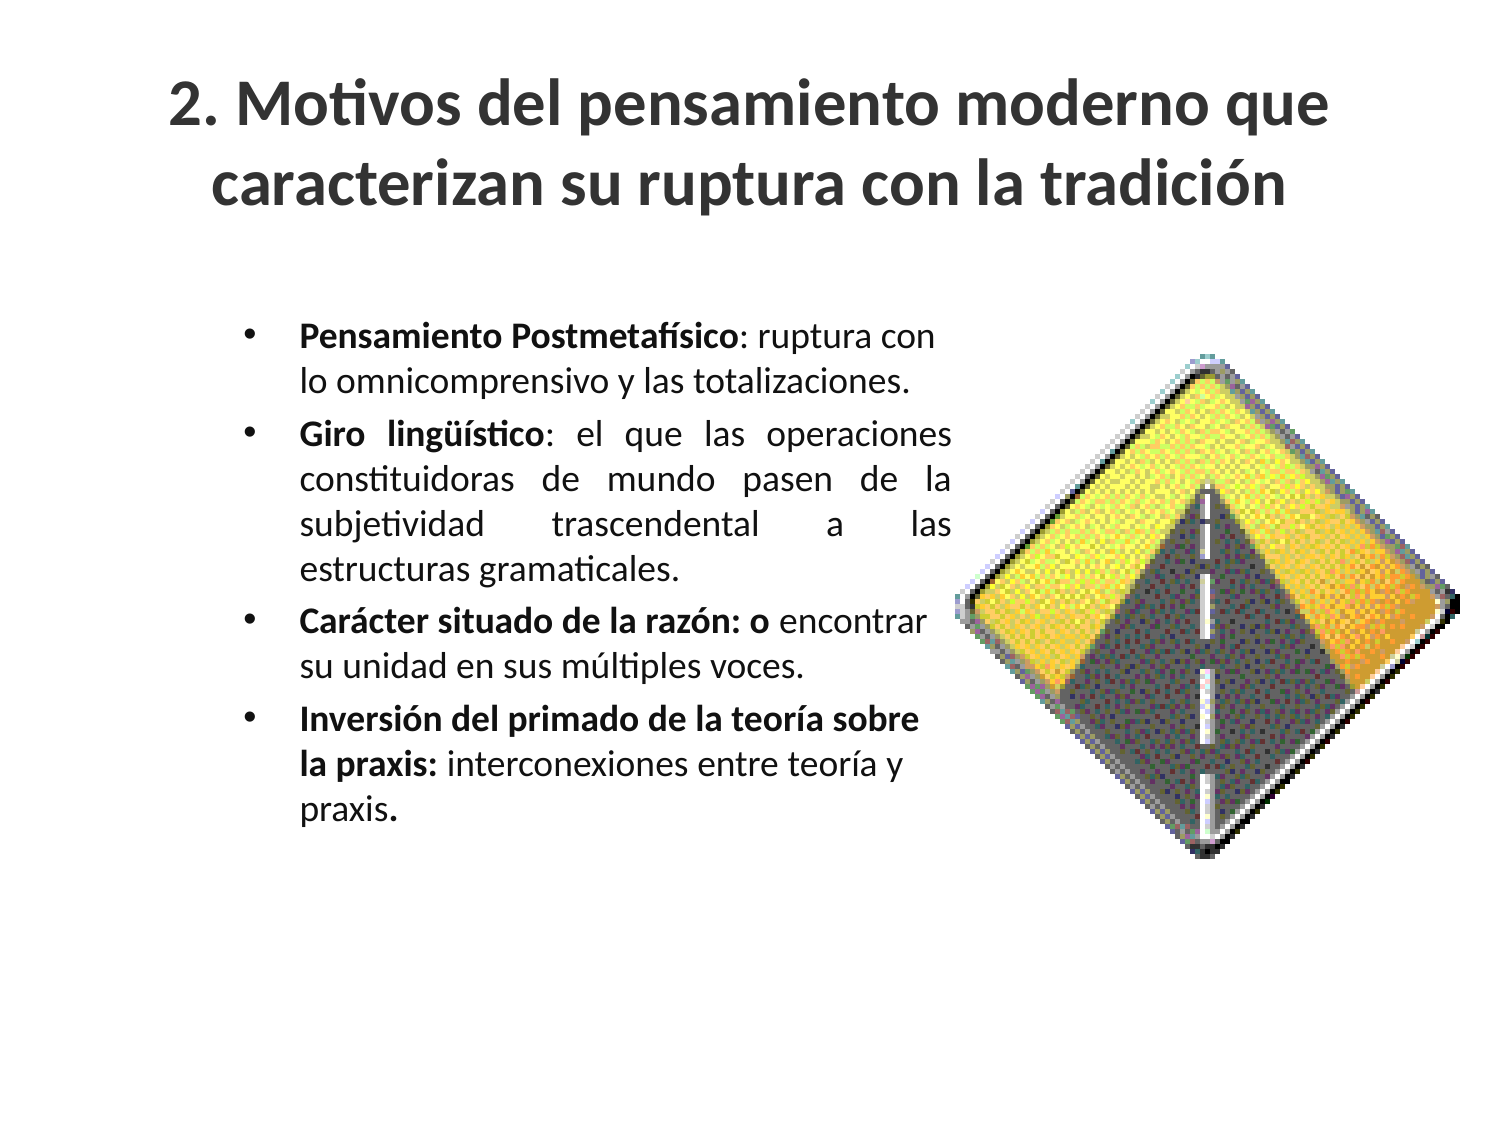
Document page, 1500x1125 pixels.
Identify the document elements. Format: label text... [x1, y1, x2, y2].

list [955, 353, 1461, 859]
list Pensamiento Postmetafísico: ruptura con lo omnicomprensivo y las totalizaciones. Giro lingüístico: el que las operaciones constituidoras de mundo pasen de la subjetividad trascendental a las estructuras gramaticales. Carácter situado de la razón: o encontrar su unidad en sus múltiples voces. Inversión del primado de la teoría sobre la praxis: interconexiones entre teoría y praxis. [228, 303, 968, 1125]
title 2. Motivos del pensamiento moderno que caracterizan su ruptura con la tradición [75, 45, 1425, 233]
